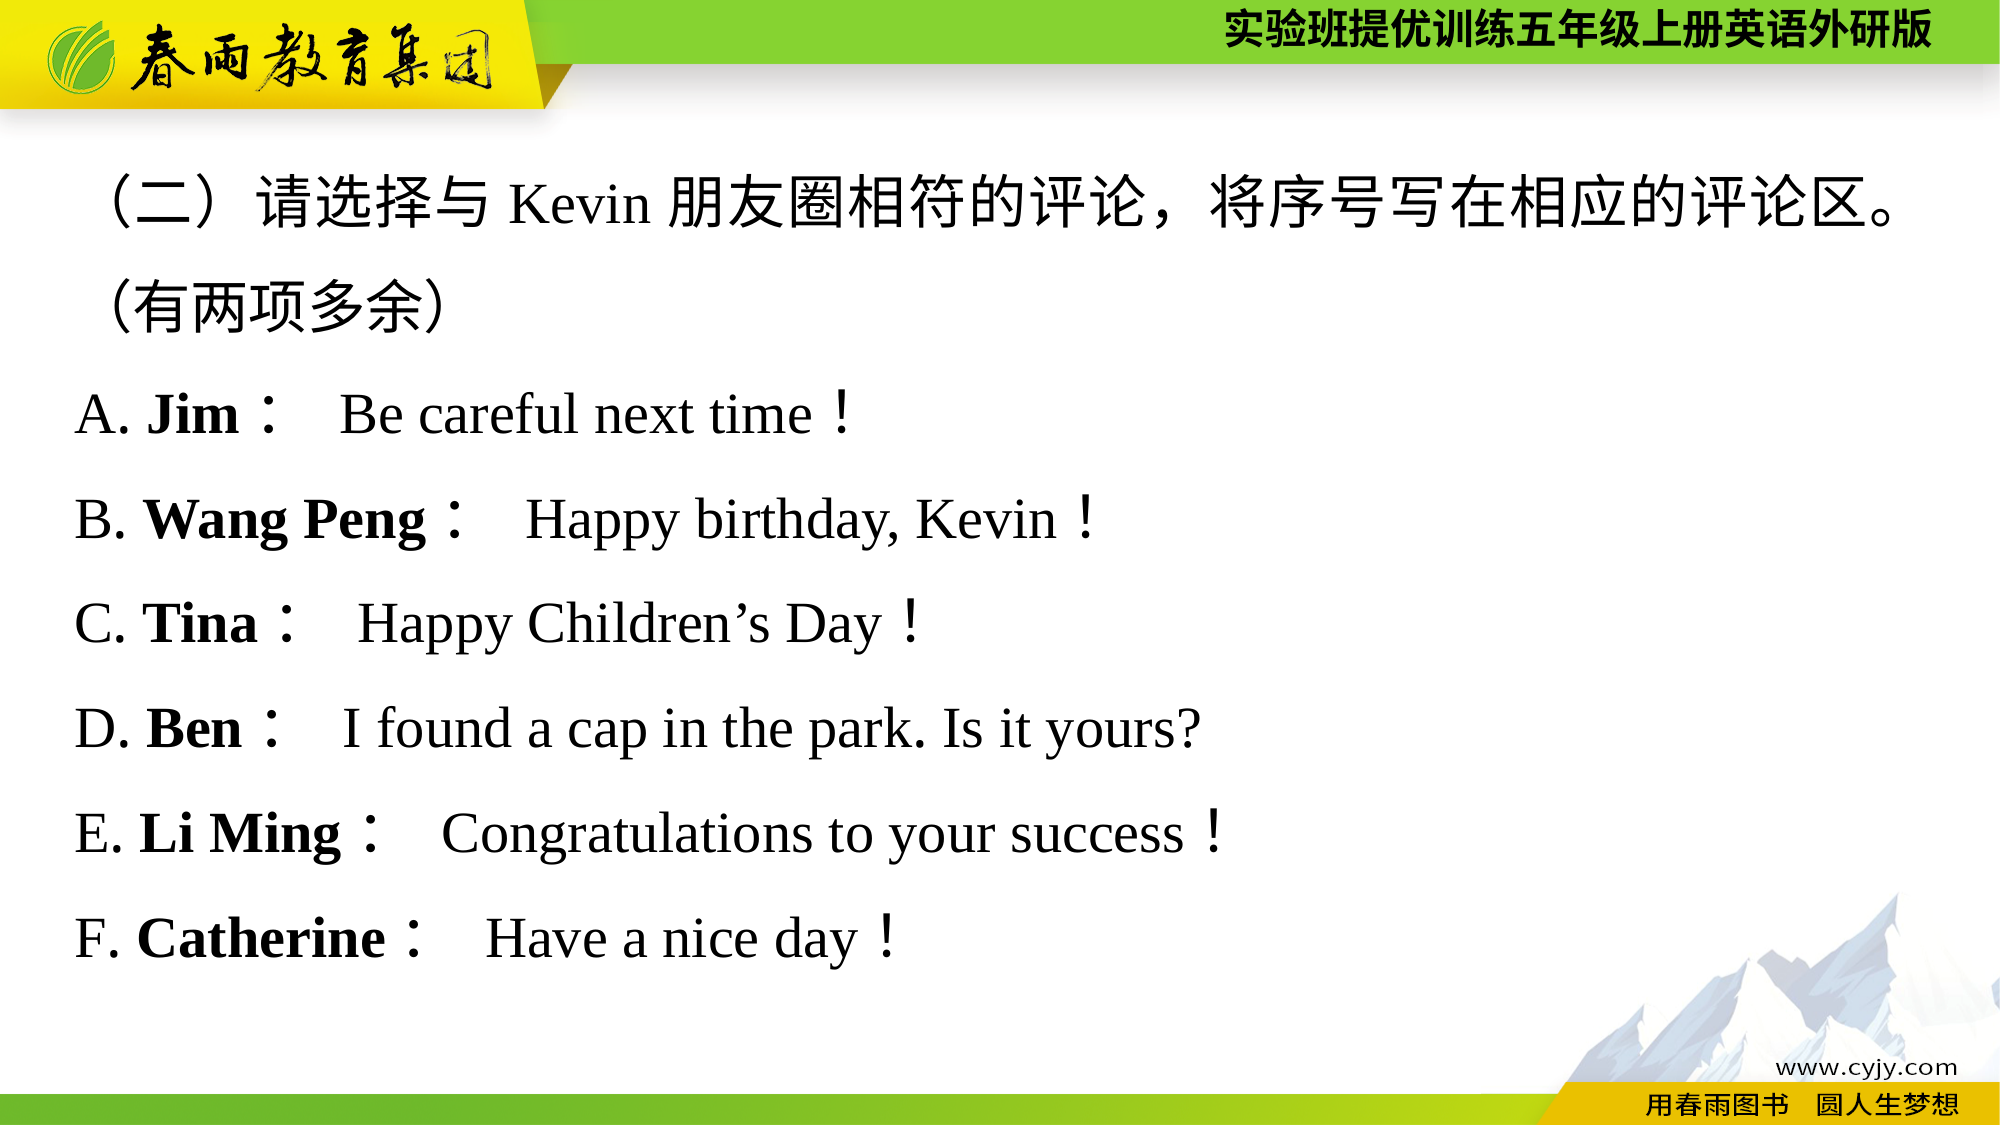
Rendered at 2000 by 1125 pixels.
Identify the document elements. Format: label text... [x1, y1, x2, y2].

picture [0, 0, 2000, 1125]
list （二）请选择与Kevin朋友圈相符的评论，将序号写在相应的评论区。（有两项多余） A. Jim： Be careful next time！ B. Wang Peng： Happy birthday, Kevin！ C. Tina： Happy Children’s Day！ D. Ben： I found a cap in the park. Is it yours? E. Li Ming： Congratulations to your success！ F. Catherine： Have a nice day！ [59, 122, 1944, 973]
